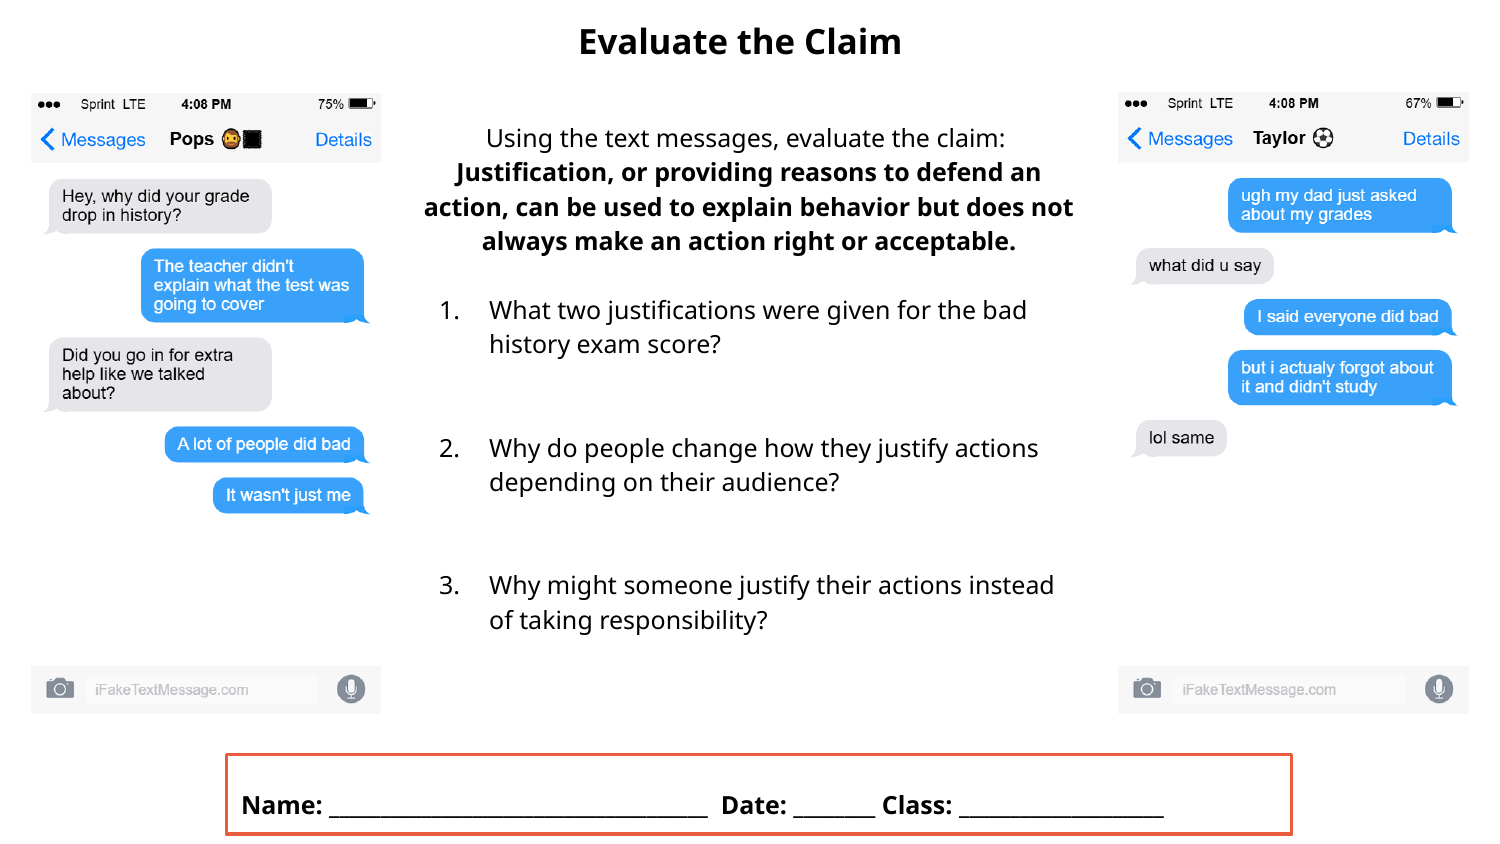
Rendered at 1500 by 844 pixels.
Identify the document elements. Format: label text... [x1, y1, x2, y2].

list Evaluate the Claim [566, 18, 933, 101]
text_box Name: _____________________________________ Date: ________ Class: ____________________ [226, 754, 1292, 834]
picture [1117, 92, 1469, 715]
text_box Using the text messages, evaluate the claim: Justification, or providing reasons to defend an action, can be used to explain behavior but does not always make an action right or acceptable. What two justifications were given for the bad history exam score? Why do people change how they justify actions depending on their audience? Why might someone justify their actions instead of taking responsibility? [399, 102, 1100, 723]
picture [31, 92, 382, 714]
